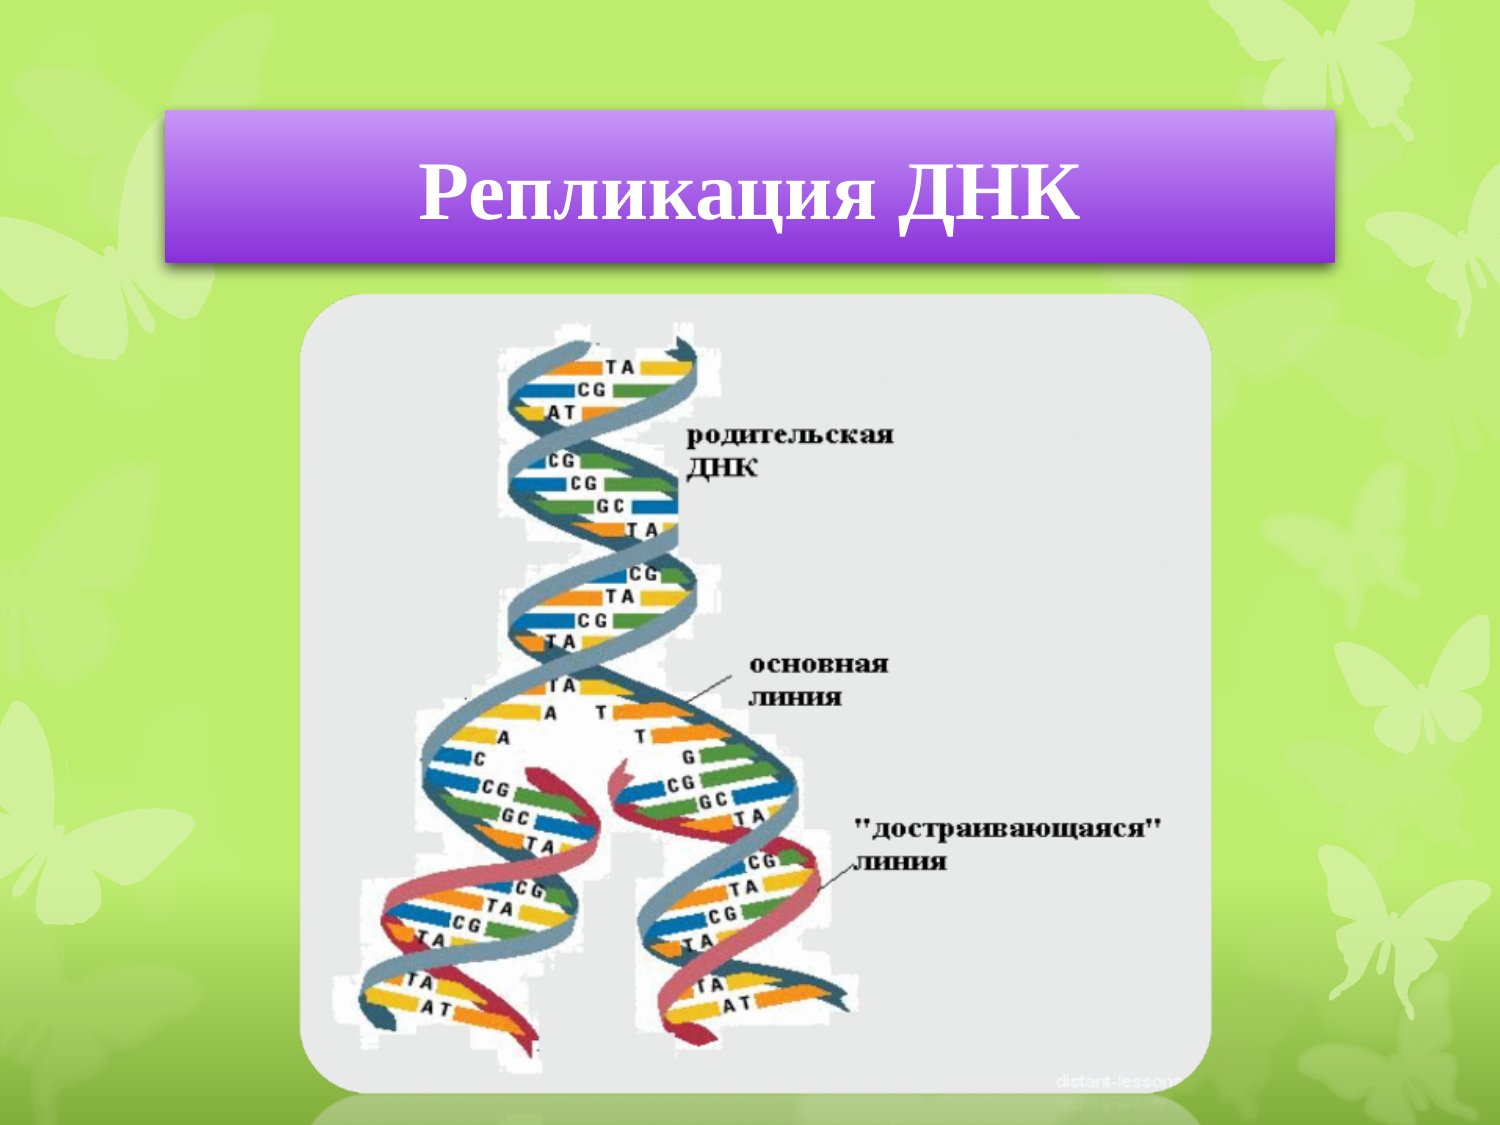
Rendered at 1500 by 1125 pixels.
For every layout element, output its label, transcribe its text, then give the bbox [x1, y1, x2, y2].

title Репликация ДНК [165, 110, 1335, 263]
picture [296, 293, 1216, 1125]
